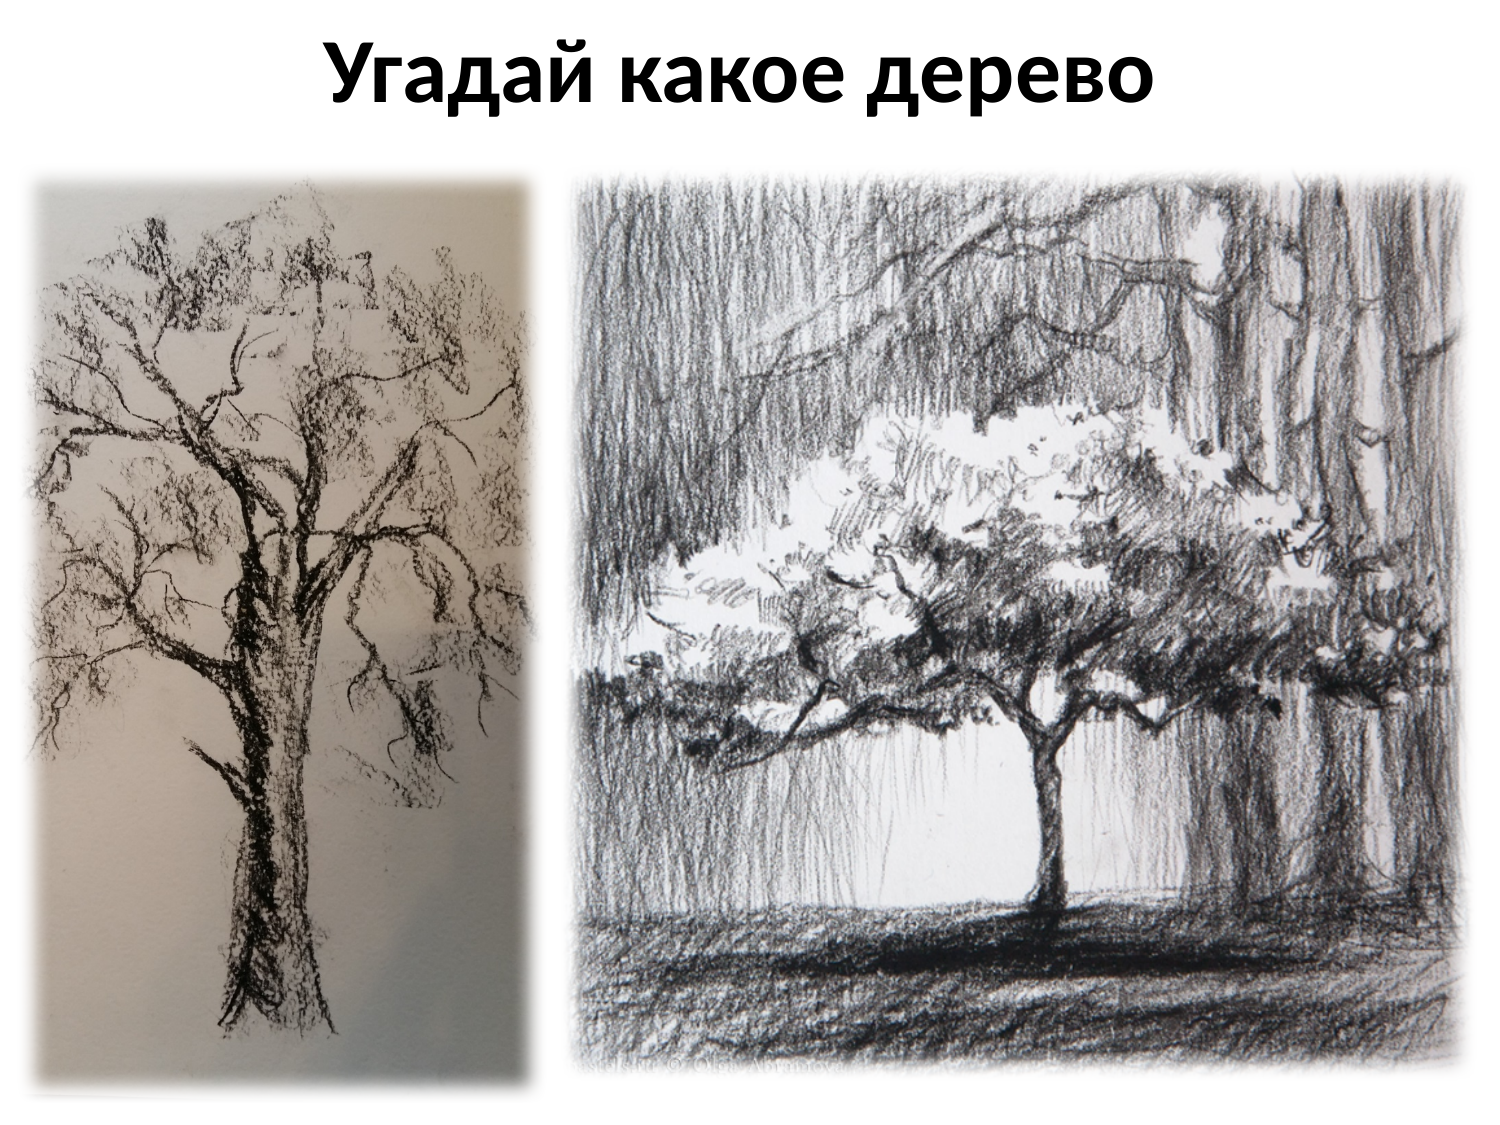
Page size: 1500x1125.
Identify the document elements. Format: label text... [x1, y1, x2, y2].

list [17, 163, 547, 1105]
picture [560, 164, 1477, 1081]
title Угадай какое дерево [64, 0, 1415, 160]
